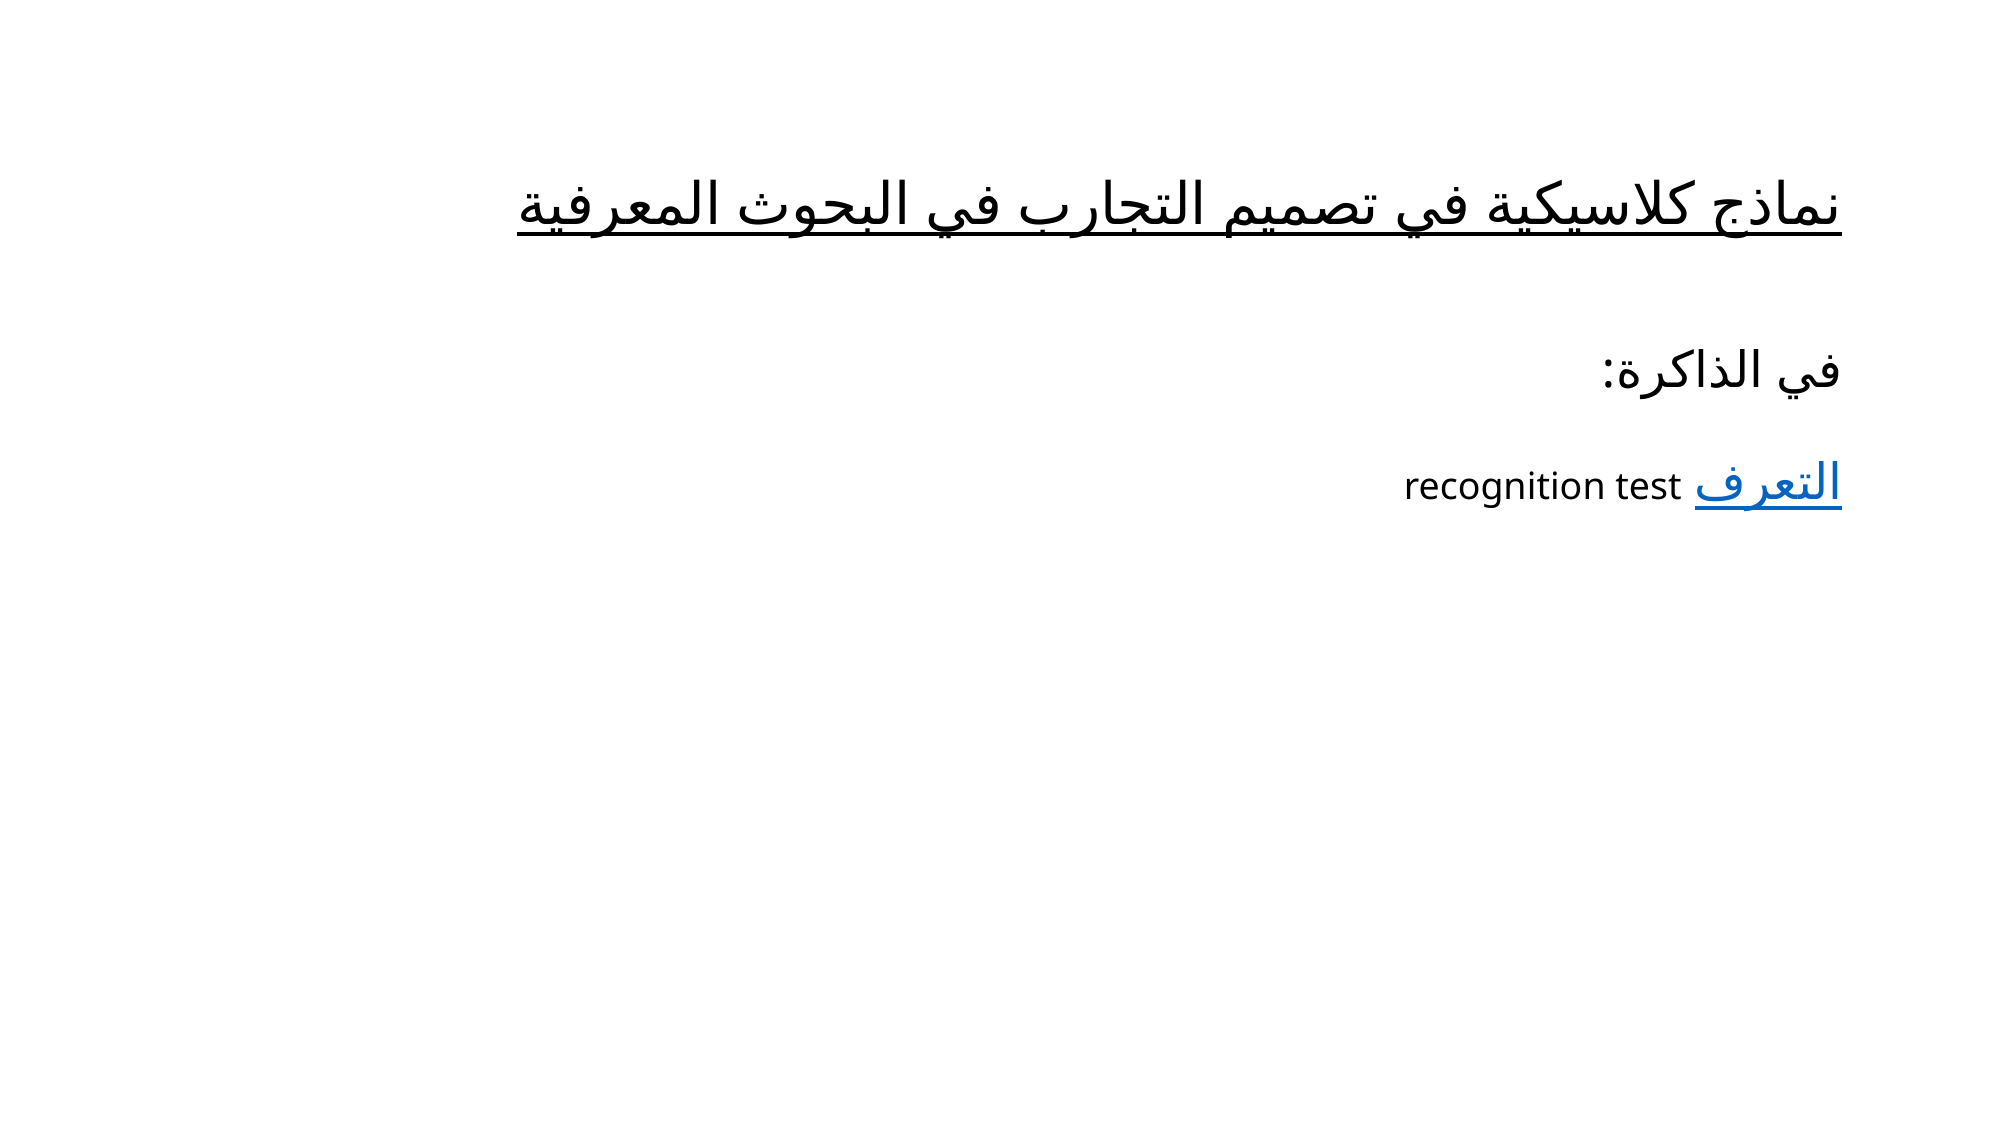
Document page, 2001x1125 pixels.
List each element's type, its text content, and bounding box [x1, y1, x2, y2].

title نماذج كلاسيكية في تصميم التجارب في البحوث المعرفية في الذاكرة: التعرف recognition test [147, 112, 1858, 1015]
